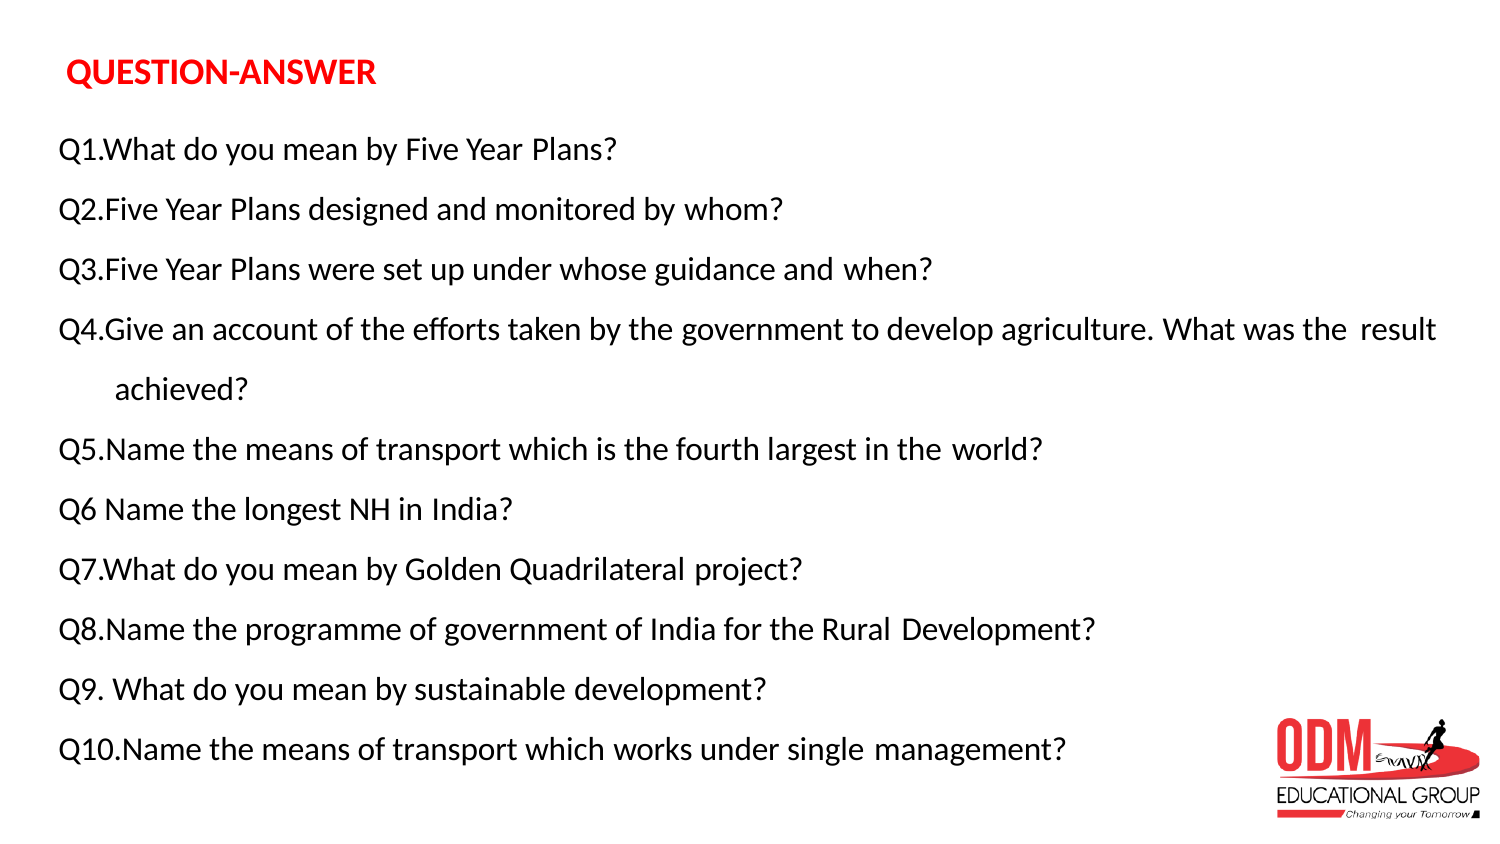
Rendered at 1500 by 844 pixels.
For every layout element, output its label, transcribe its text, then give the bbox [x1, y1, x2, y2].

text_box Q1.What do you mean by Five Year Plans? Q2.Five Year Plans designed and monitored by whom? Q3.Five Year Plans were set up under whose guidance and when? Q4.Give an account of the efforts taken by the government to develop agriculture. What was the result achieved? Q5.Name the means of transport which is the fourth largest in the world? Q6 Name the longest NH in India? Q7.What do you mean by Golden Quadrilateral project? Q8.Name the programme of government of India for the Rural Development? Q9. What do you mean by sustainable development? Q10.Name the means of transport which works under single management? [56, 105, 1457, 767]
text_box [1277, 718, 1480, 819]
title QUESTION-ANSWER [64, 44, 384, 105]
